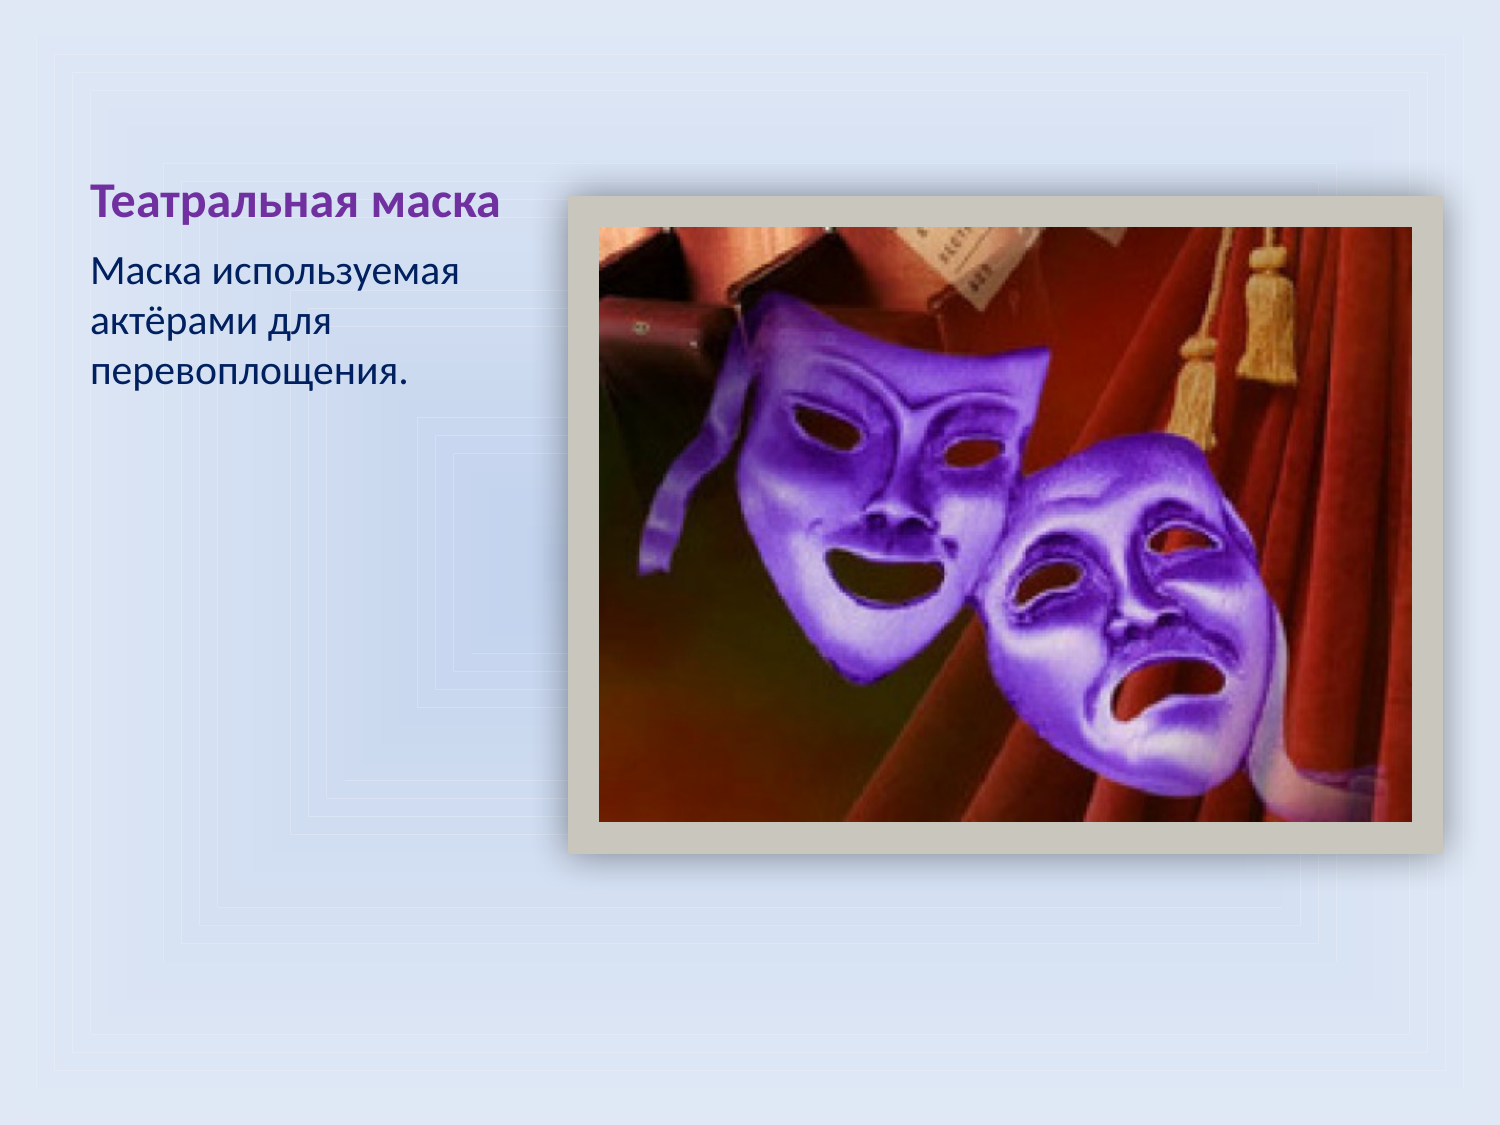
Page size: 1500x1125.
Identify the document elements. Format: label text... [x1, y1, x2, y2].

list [599, 226, 1413, 823]
list Маска используемая актёрами для перевоплощения. [75, 235, 569, 1005]
title Театральная маска [75, 44, 569, 235]
